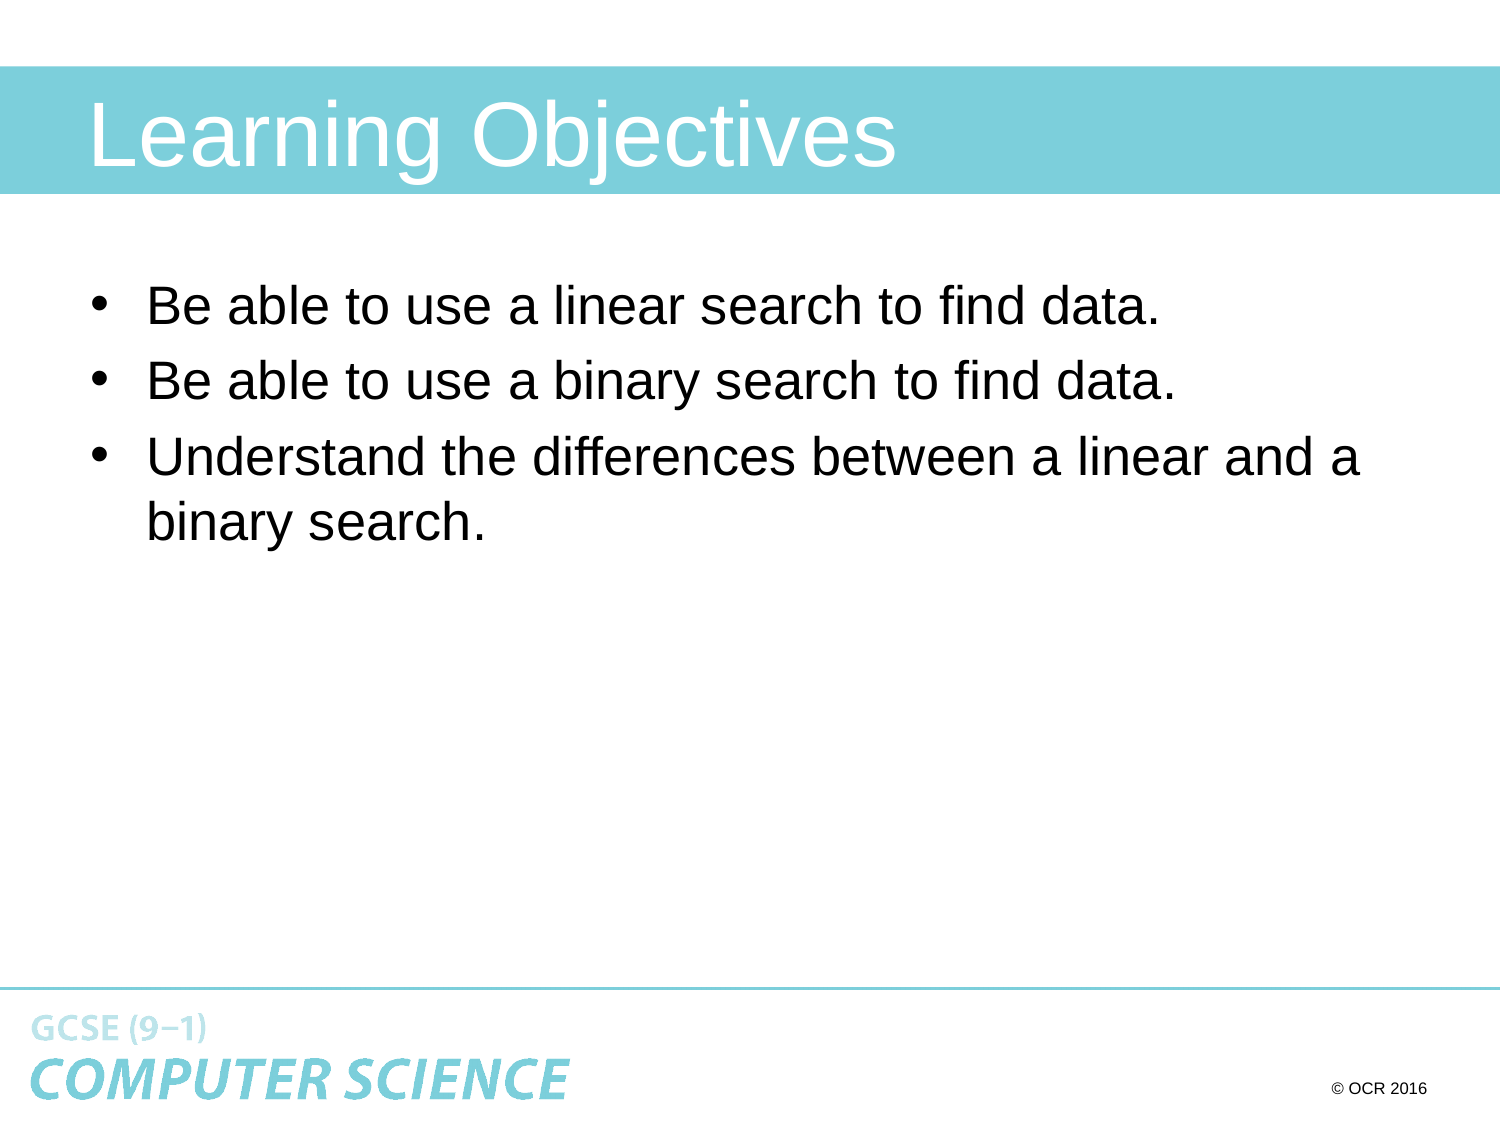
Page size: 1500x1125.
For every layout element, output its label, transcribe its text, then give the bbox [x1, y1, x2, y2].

title Learning Objectives [0, 66, 1500, 194]
list Be able to use a linear search to find data. Be able to use a binary search to find data. Understand the differences between a linear and a binary search. [75, 262, 1425, 965]
picture [0, 987, 1500, 1124]
